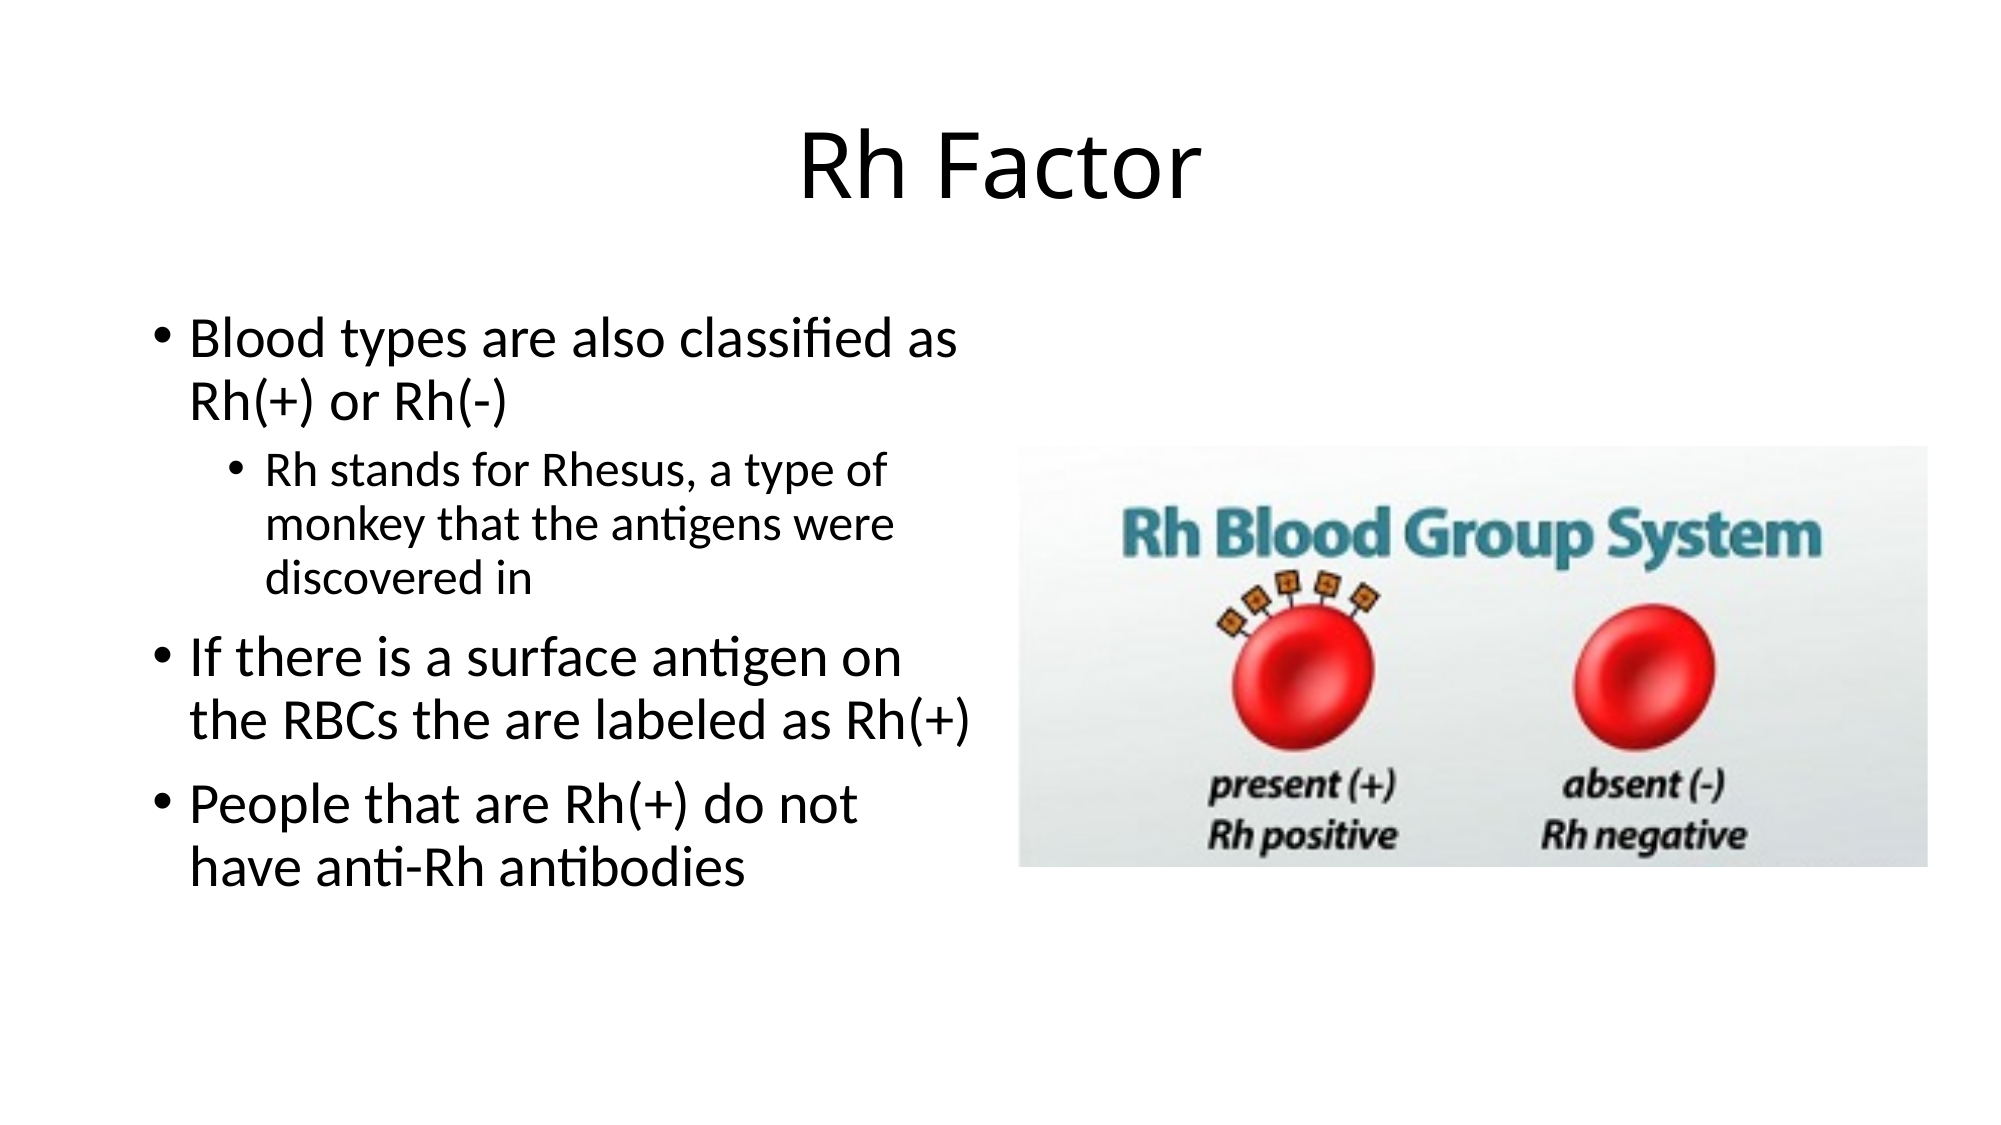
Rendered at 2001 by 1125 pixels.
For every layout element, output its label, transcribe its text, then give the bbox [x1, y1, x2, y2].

picture [1018, 446, 1928, 867]
list Blood types are also classified as Rh(+) or Rh(-) Rh stands for Rhesus, a type of monkey that the antigens were discovered in If there is a surface antigen on the RBCs the are labeled as Rh(+) People that are Rh(+) do not have anti-Rh antibodies [137, 299, 988, 1014]
title Rh Factor [137, 59, 1863, 278]
